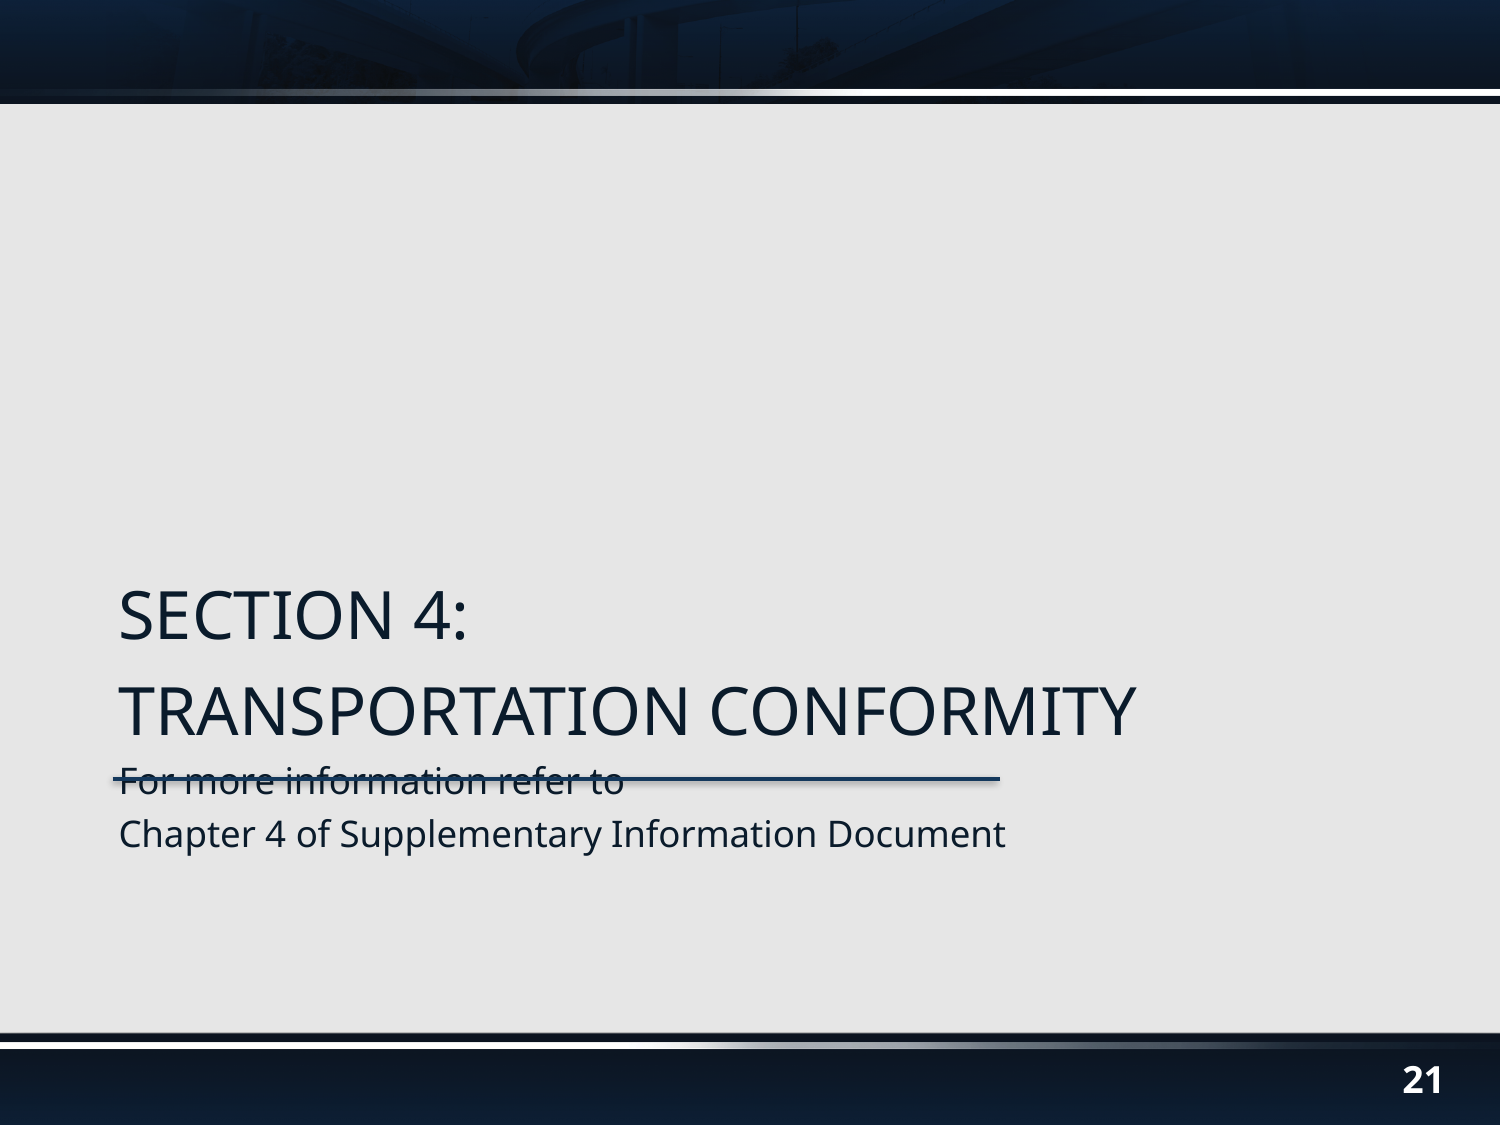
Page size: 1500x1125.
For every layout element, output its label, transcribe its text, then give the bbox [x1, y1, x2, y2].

picture [0, 0, 1500, 104]
title Section 4: Transportation Conformity For more information refer to Chapter 4 of Supplementary Information Document [118, 549, 1500, 863]
picture [0, 1032, 1500, 1125]
